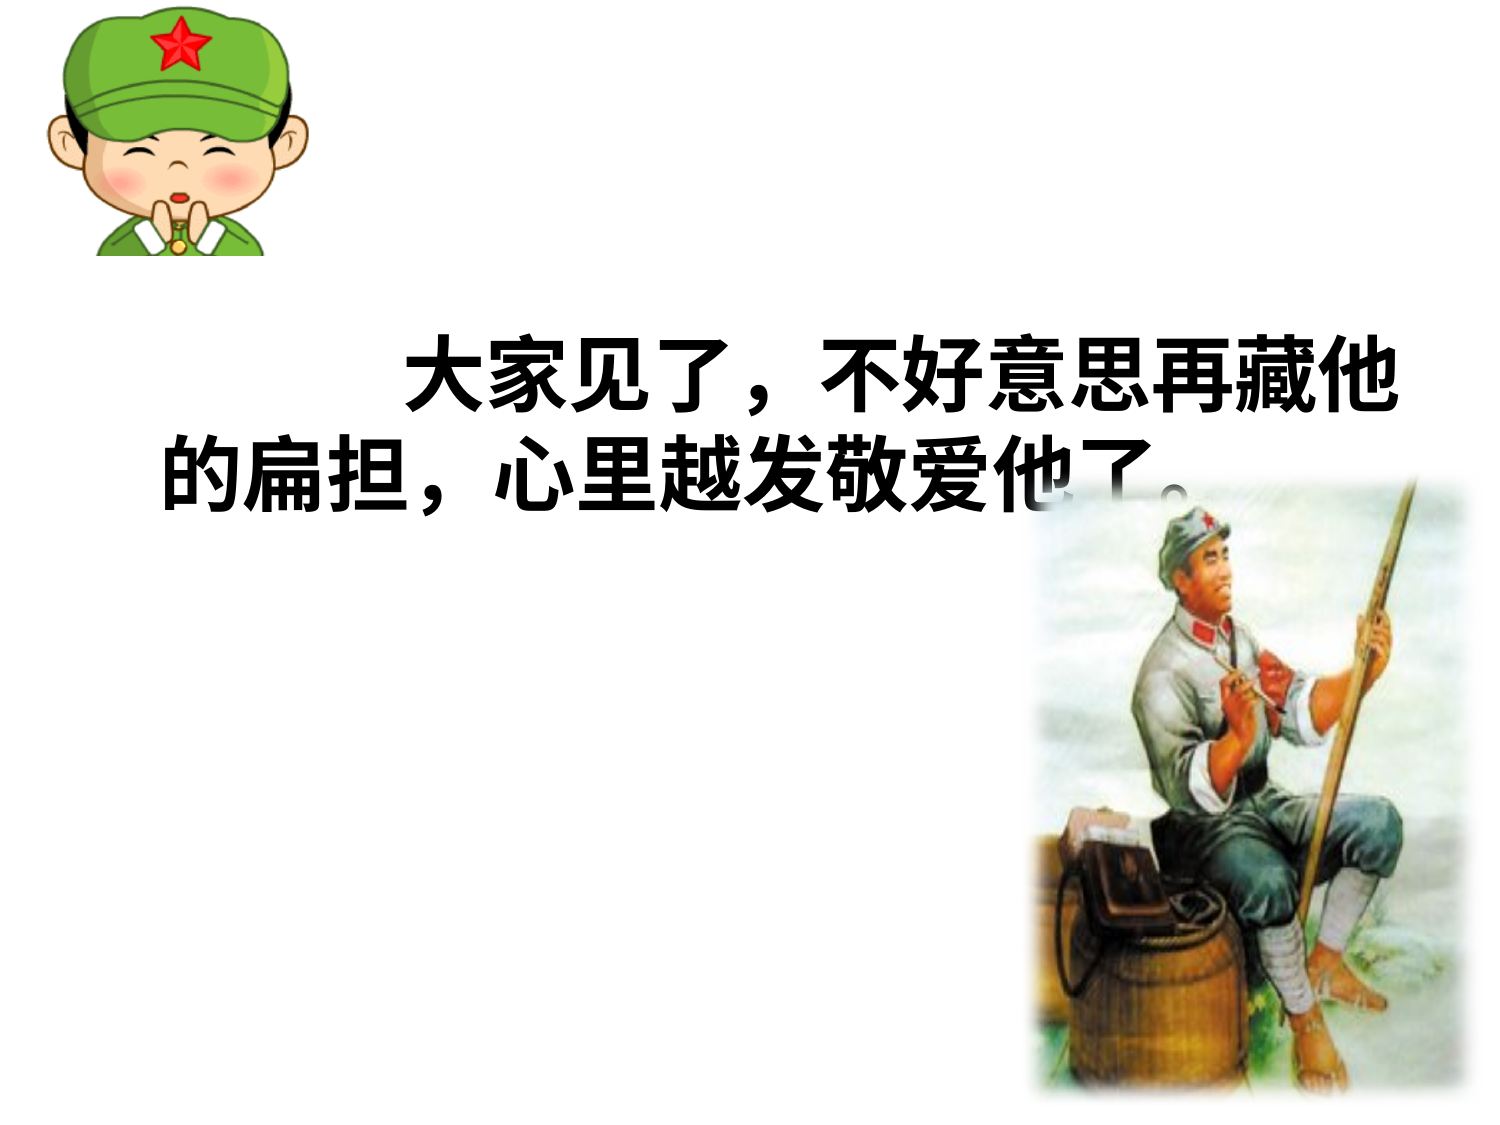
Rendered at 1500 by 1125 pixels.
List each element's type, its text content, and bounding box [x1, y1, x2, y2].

picture [1021, 469, 1482, 1107]
picture [40, 0, 316, 256]
list 大家见了，不好意思再藏他的扁担，心里越发敬爱他了。 [88, 314, 1439, 1057]
